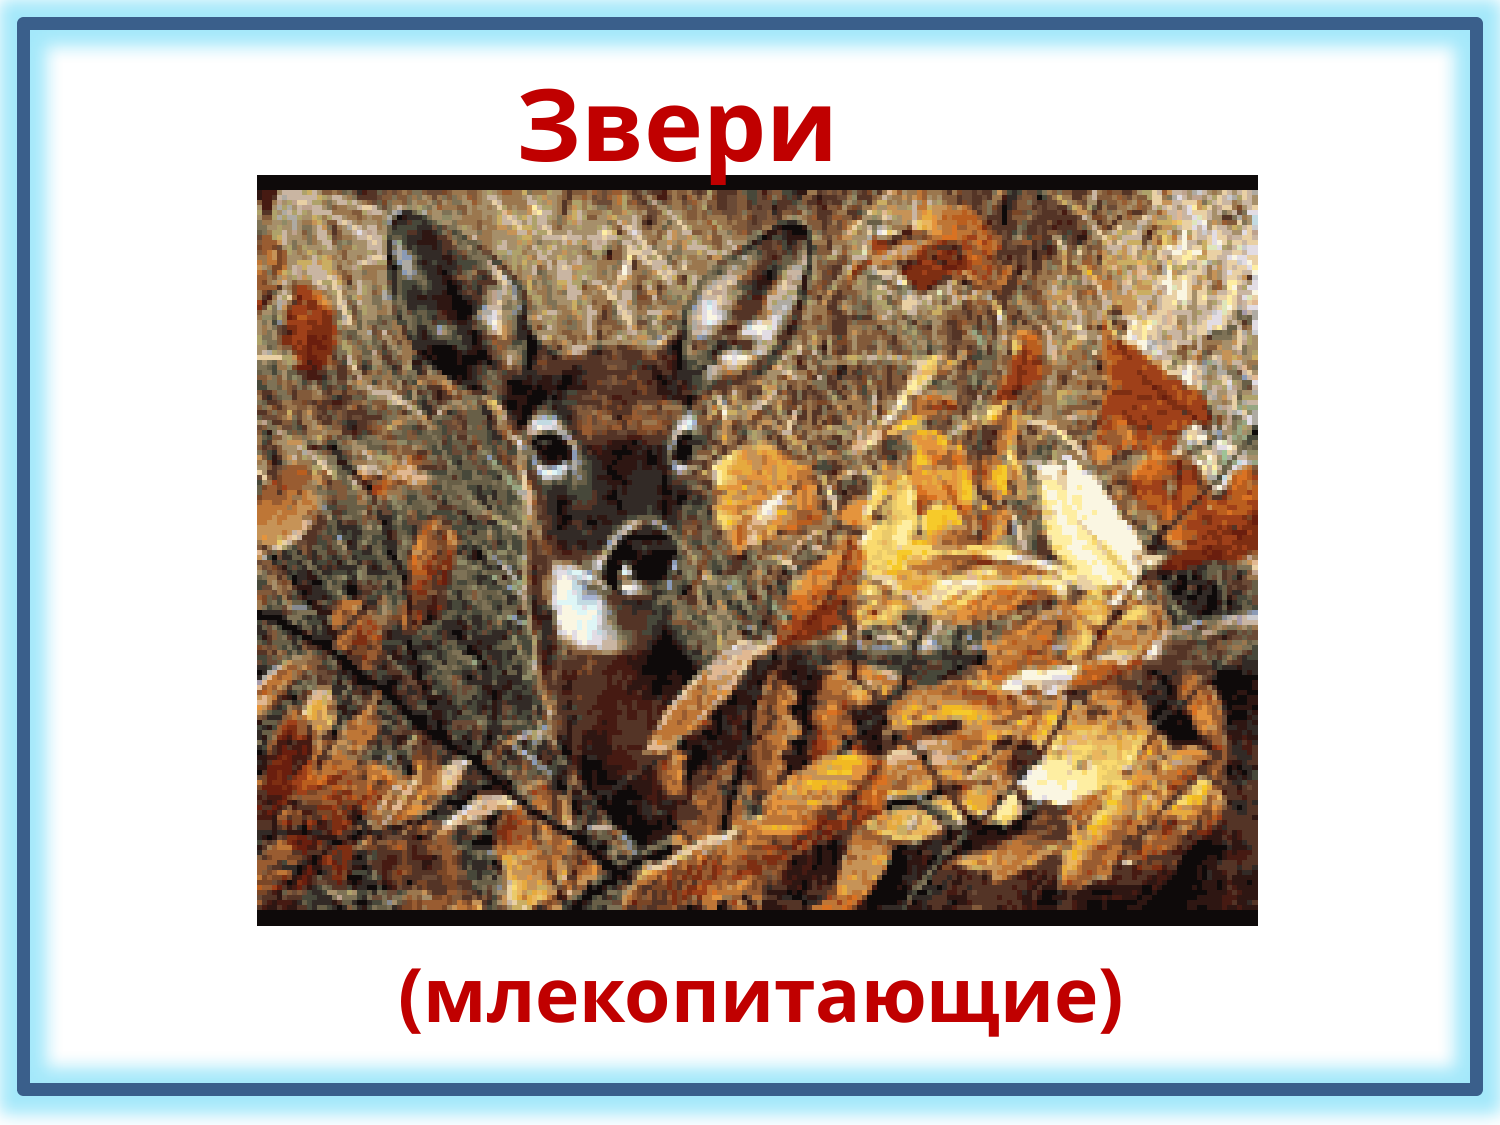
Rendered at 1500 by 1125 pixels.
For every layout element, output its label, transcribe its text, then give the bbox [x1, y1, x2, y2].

text_box Звери [501, 54, 904, 174]
text_box [21, 21, 1479, 1092]
picture [257, 175, 1259, 926]
text_box (млекопитающие) [383, 940, 1140, 1046]
